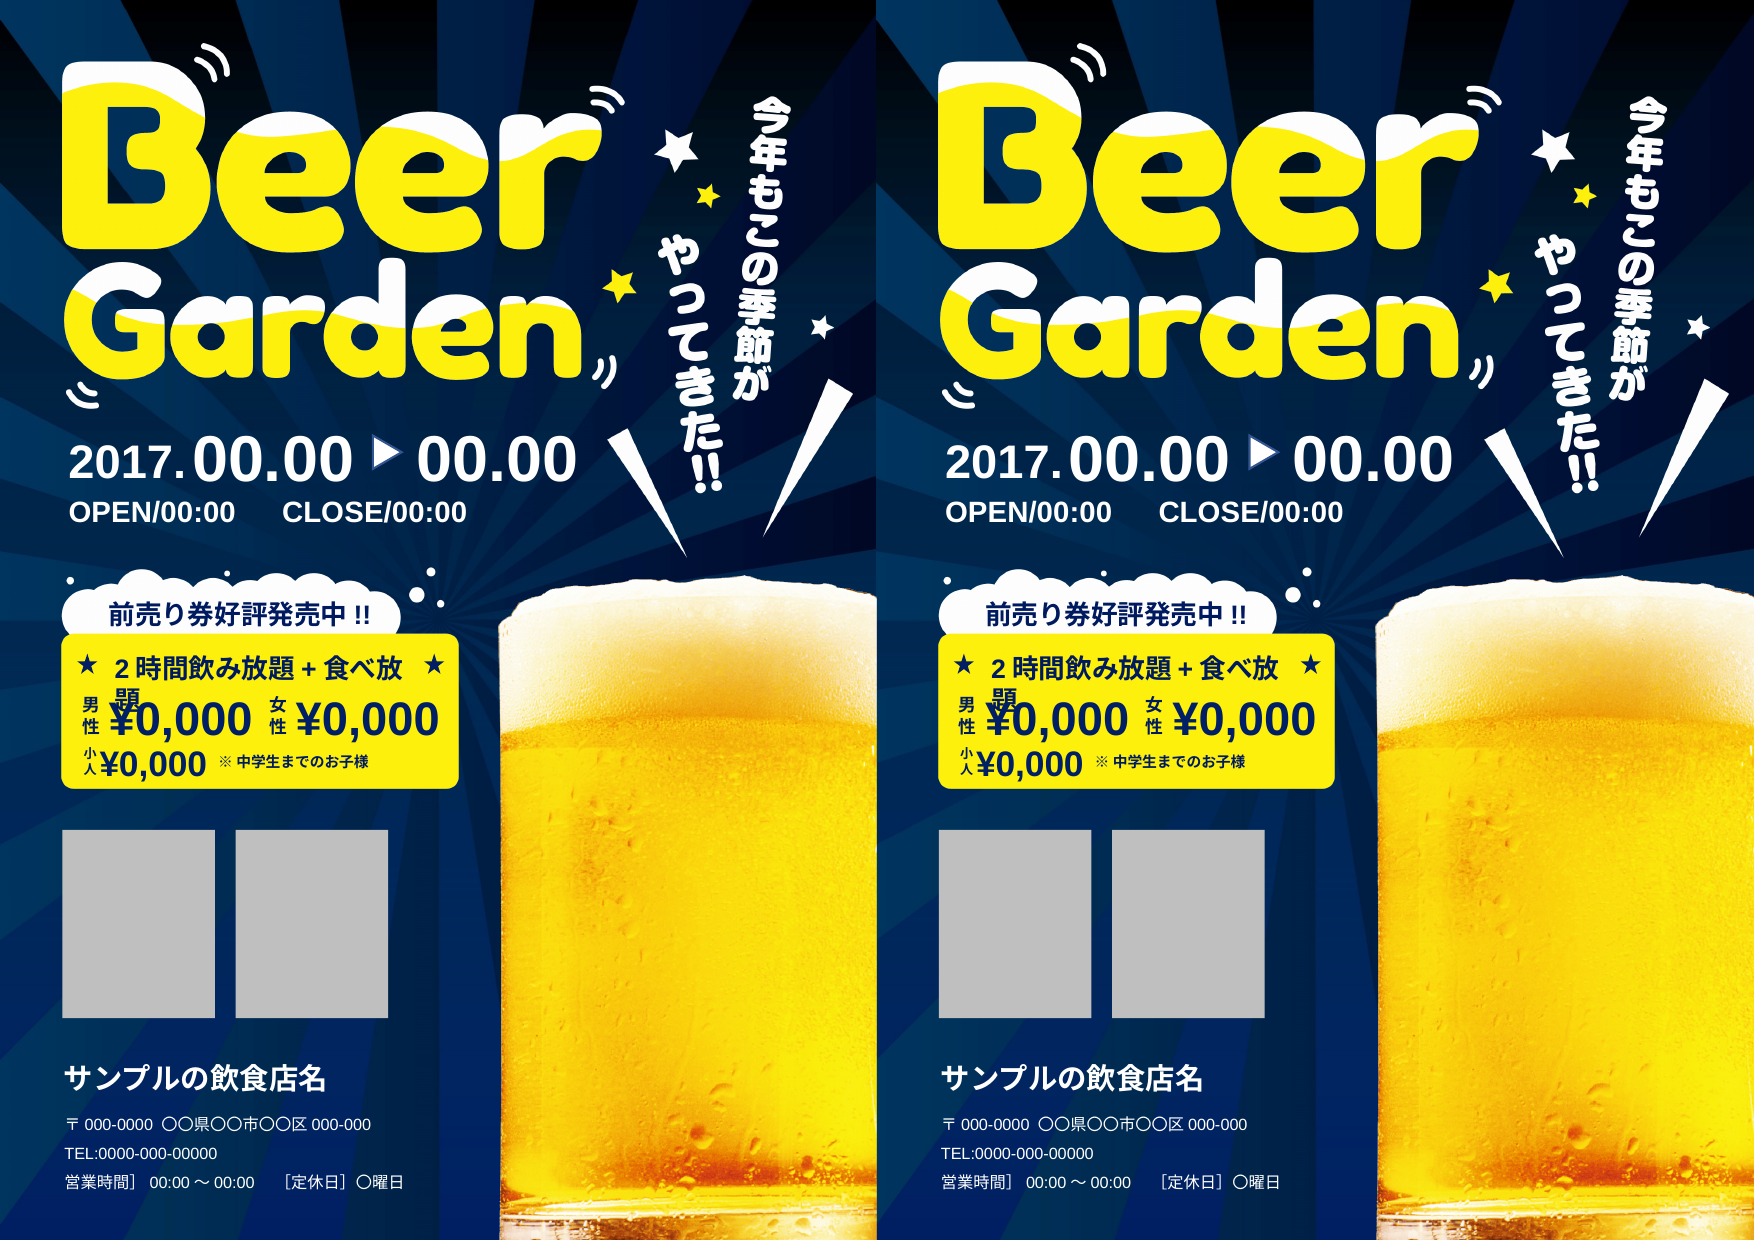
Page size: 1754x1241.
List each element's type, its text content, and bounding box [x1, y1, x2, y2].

text_box ¥0,000 [459, 680, 467, 753]
text_box CLOSE/00:00 [1143, 485, 1426, 536]
text_box [371, 433, 404, 471]
text_box OPEN/00:00 [53, 485, 267, 536]
text_box OPEN/00:00 [930, 485, 1143, 536]
text_box 00.00 [401, 409, 602, 502]
picture [0, 0, 1754, 1241]
text_box CLOSE/00:00 [267, 485, 549, 536]
text_box サンプルの飲食店名 [49, 1053, 358, 1096]
text_box [1248, 433, 1281, 471]
text_box 00.00 [1053, 409, 1278, 485]
text_box 00.00 [177, 409, 401, 485]
text_box [1111, 829, 1266, 1019]
text_box 〒000-0000 〇〇県〇〇市〇〇区000-000 TEL:0000-000-00000 営業時間］00:00～00:00 ［定休日］〇曜日 [926, 1096, 1375, 1200]
text_box ¥0,000 [1335, 680, 1343, 753]
text_box [235, 829, 389, 1019]
text_box 00.00 [1278, 409, 1479, 502]
text_box サンプルの飲食店名 [925, 1053, 1234, 1104]
text_box 〒000-0000 〇〇県〇〇市〇〇区000-000 TEL:0000-000-00000 営業時間］00:00～00:00 ［定休日］〇曜日 [49, 1096, 497, 1200]
text_box [938, 829, 1092, 1019]
text_box [61, 829, 216, 1019]
text_box 2017. [930, 423, 1053, 485]
text_box 2017. [53, 423, 177, 485]
